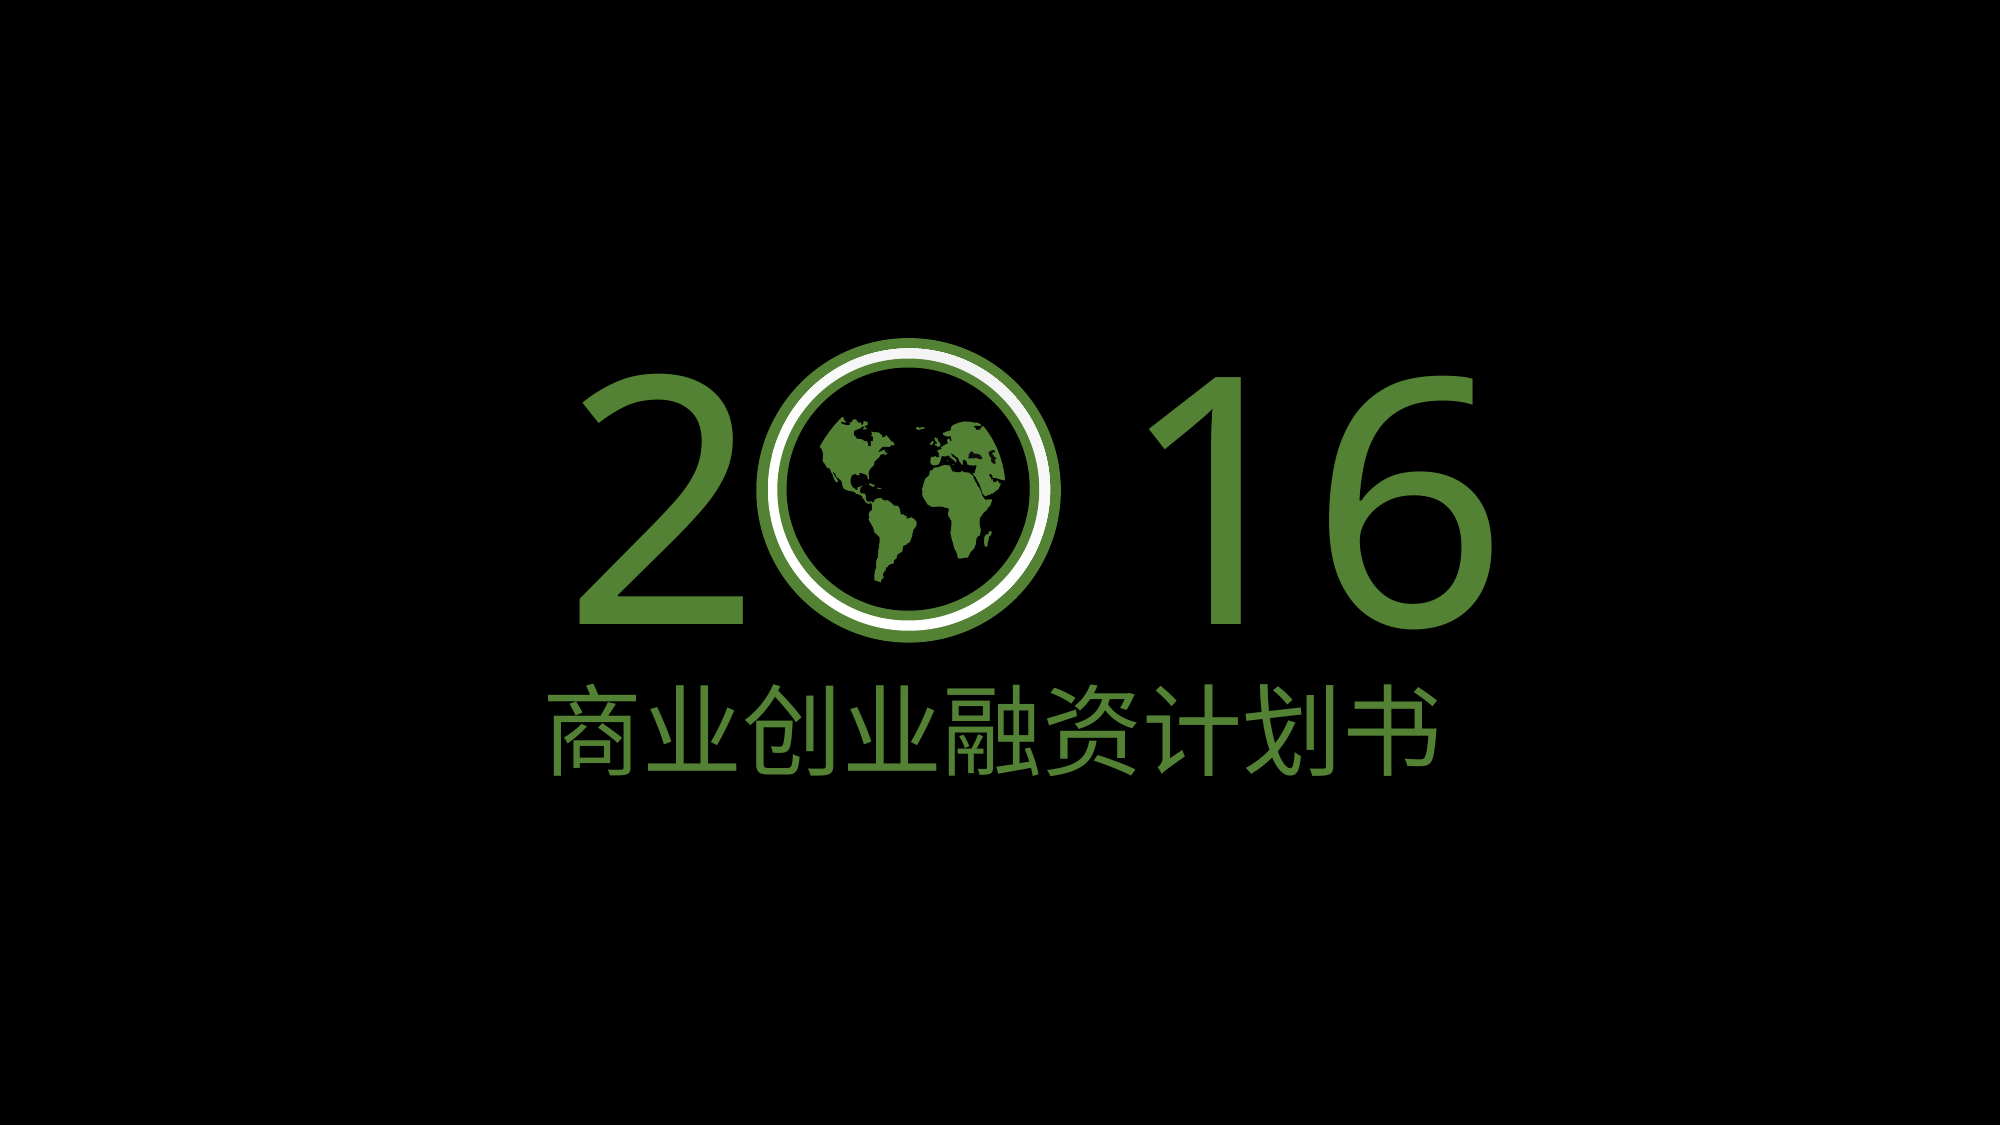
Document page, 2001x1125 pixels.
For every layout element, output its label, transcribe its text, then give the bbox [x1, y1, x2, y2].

text_box 商业创业融资计划书 [527, 661, 1458, 797]
text_box 6 [1295, 414, 1444, 563]
text_box 2 [548, 412, 697, 561]
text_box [756, 337, 1061, 643]
text_box 1 [1103, 412, 1252, 561]
